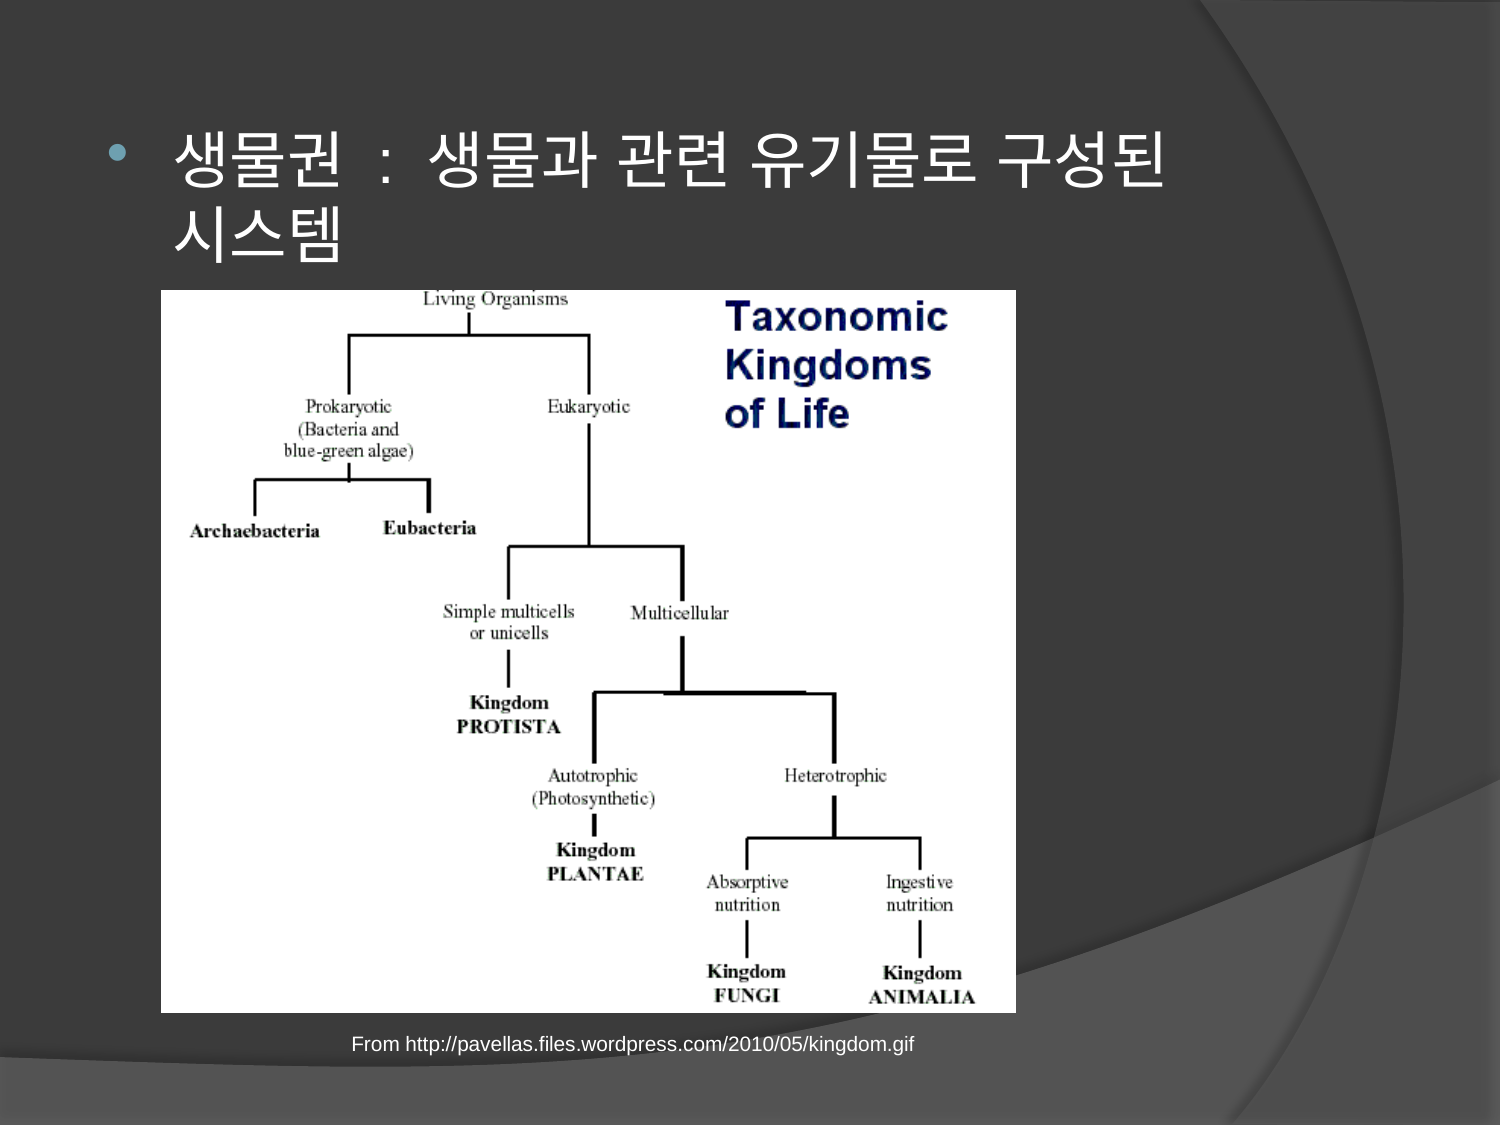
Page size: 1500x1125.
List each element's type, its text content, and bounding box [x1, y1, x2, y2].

text_box From http://pavellas.files.wordpress.com/2010/05/kingdom.gif [336, 1023, 1087, 1063]
picture [161, 290, 1016, 1014]
list 생물권 : 생물과 관련 유기물로 구성된 시스템 [88, 113, 1314, 857]
